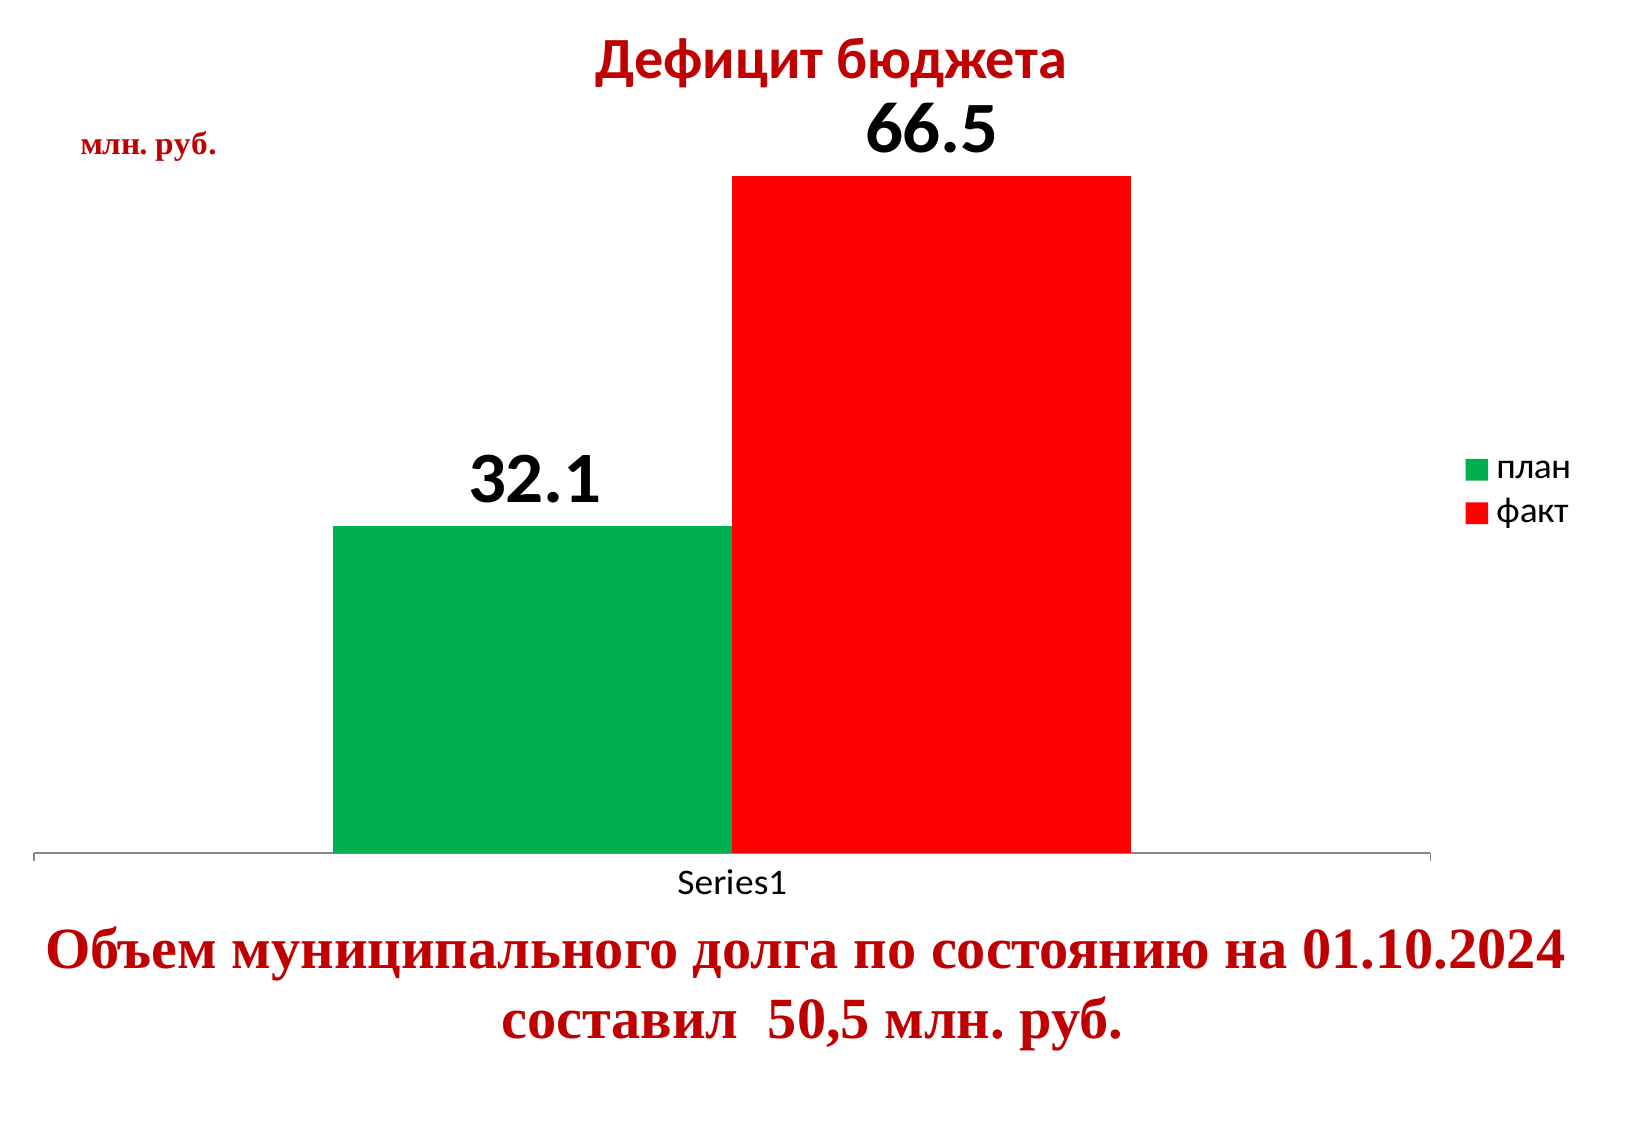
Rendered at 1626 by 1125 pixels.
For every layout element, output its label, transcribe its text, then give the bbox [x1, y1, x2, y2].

chart [10, 98, 1597, 904]
text_box Объем муниципального долга по состоянию на 01.10.2024 составил 50,5 млн. руб. [27, 911, 1598, 1058]
text_box Дефицит бюджета [487, 12, 1175, 96]
